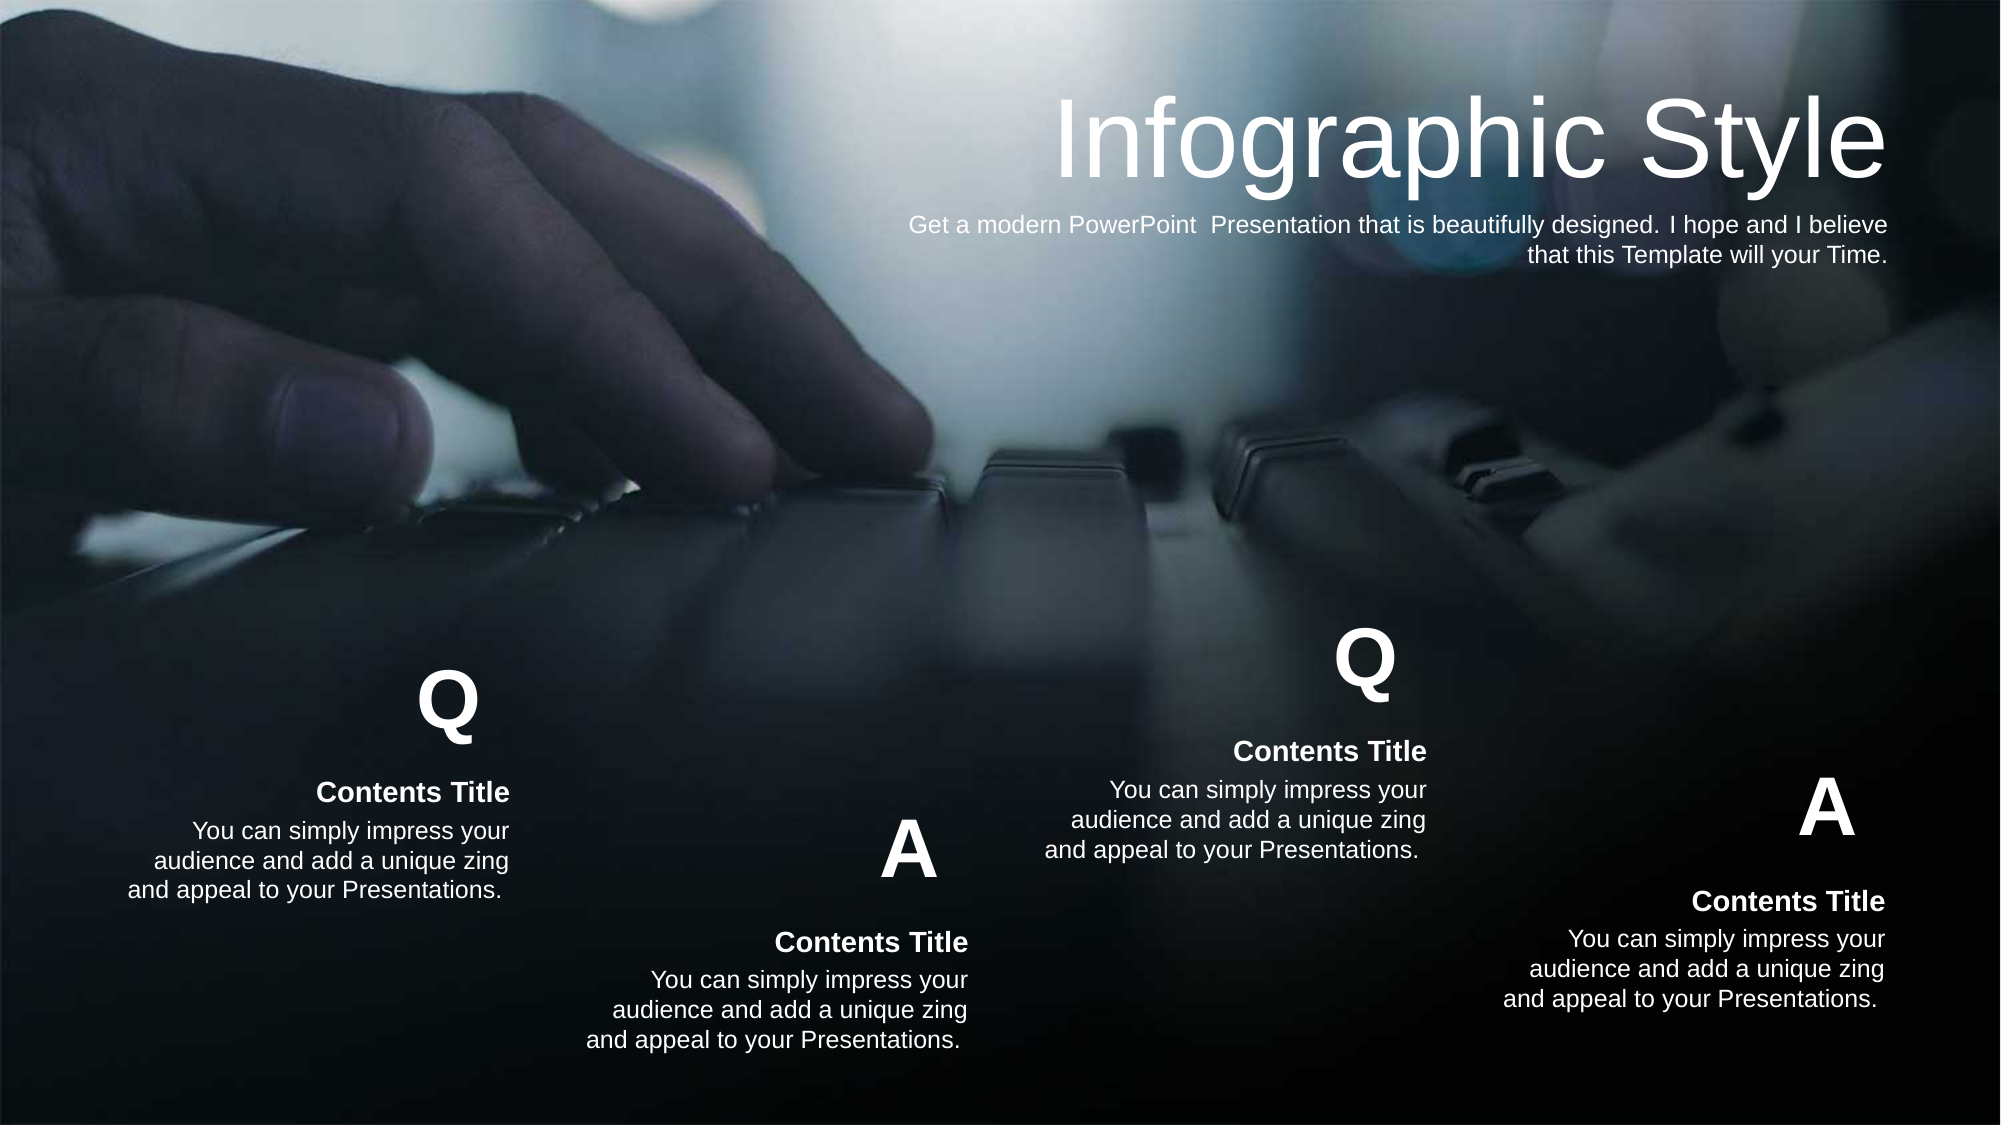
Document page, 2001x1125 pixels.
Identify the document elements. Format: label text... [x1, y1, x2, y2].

text_box A [1775, 744, 1872, 860]
text_box Get a modern PowerPoint Presentation that is beautifully designed. I hope and I believe that this Template will your Time. [880, 200, 1904, 276]
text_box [96, 765, 528, 913]
text_box Infographic Style [880, 57, 1904, 200]
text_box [554, 915, 987, 1063]
text_box Q [1316, 595, 1414, 711]
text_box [1472, 874, 1904, 1022]
picture [0, 0, 2001, 1125]
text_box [1013, 724, 1445, 872]
text_box A [857, 786, 955, 902]
text_box Q [399, 637, 497, 753]
